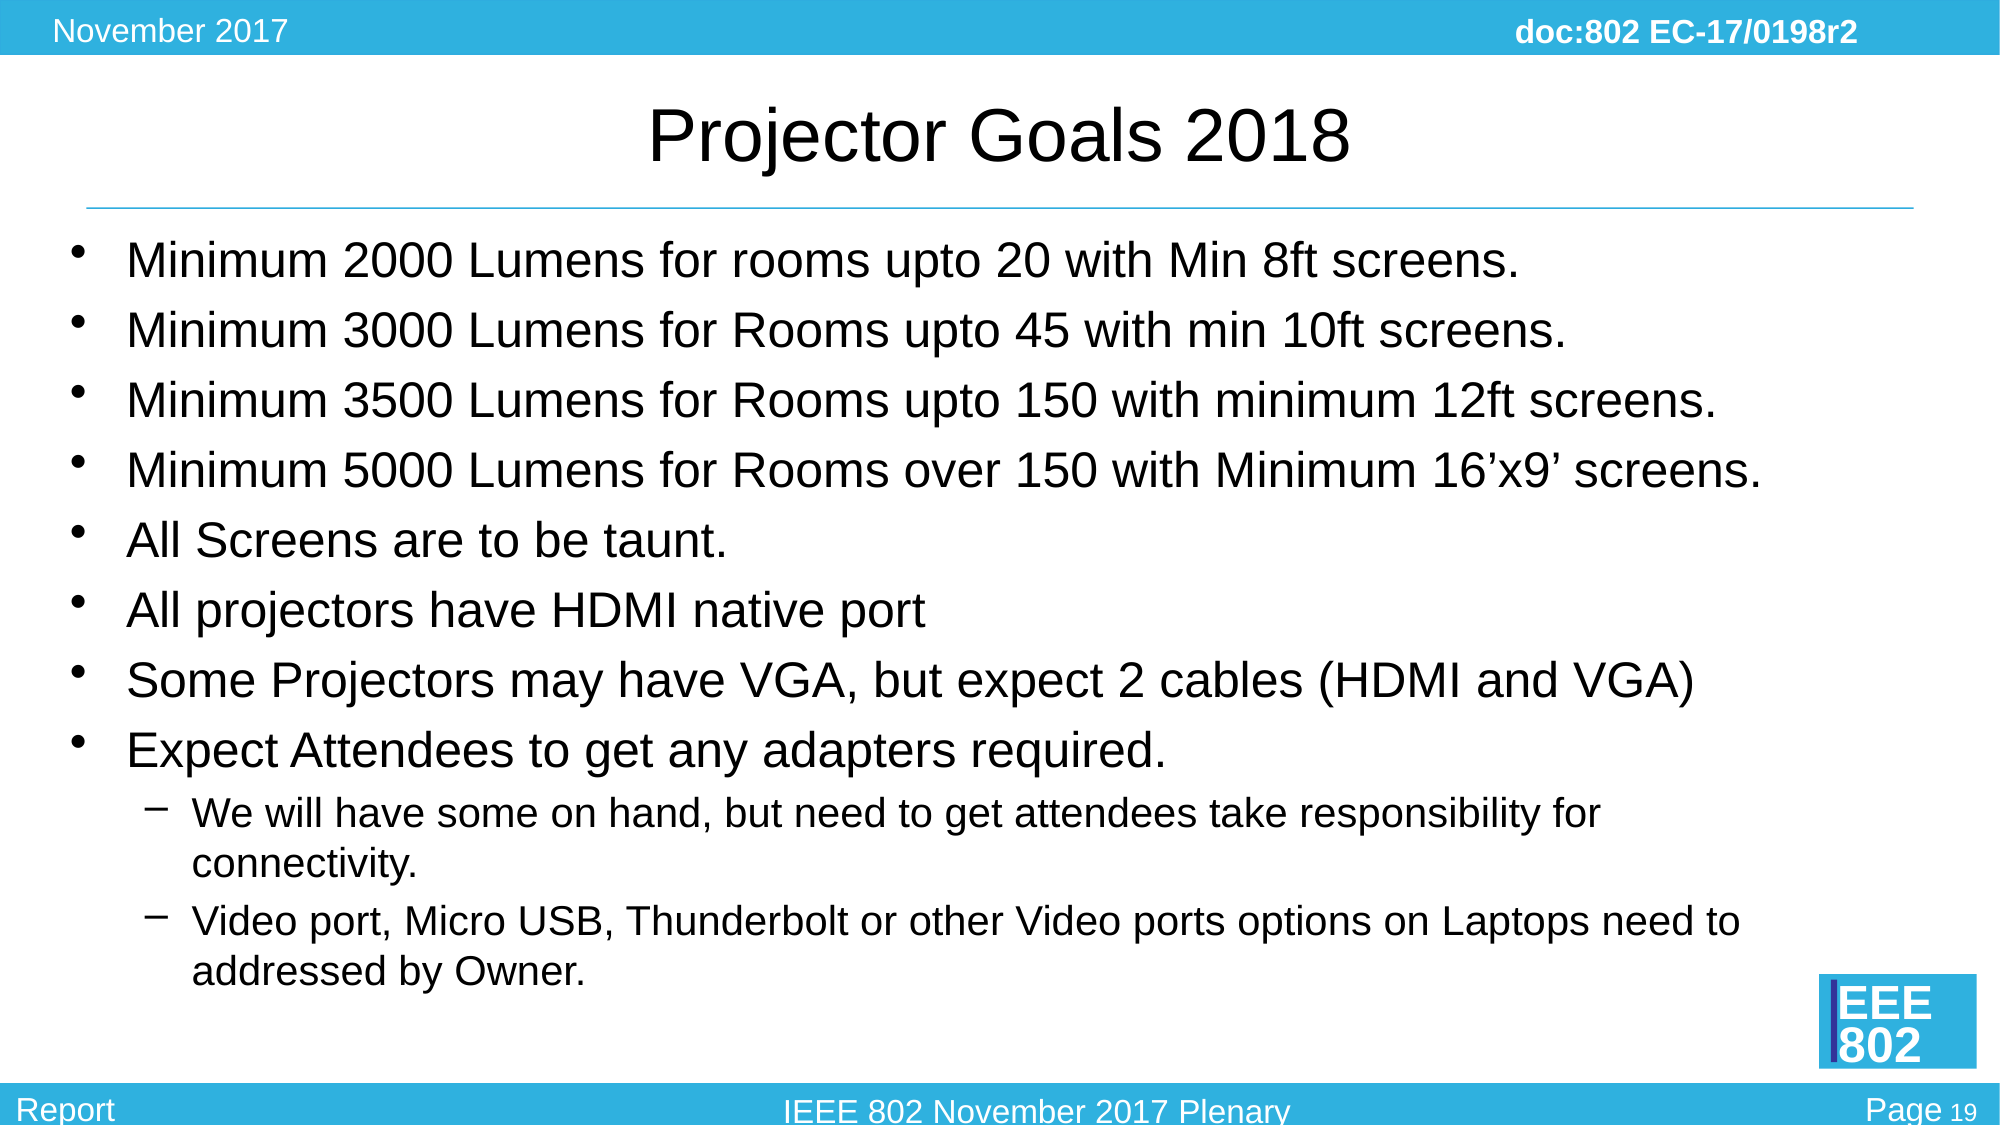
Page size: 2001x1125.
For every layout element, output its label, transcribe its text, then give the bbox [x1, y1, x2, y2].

list Minimum 2000 Lumens for rooms upto 20 with Min 8ft screens. Minimum 3000 Lumens for Rooms upto 45 with min 10ft screens. Minimum 3500 Lumens for Rooms upto 150 with minimum 12ft screens. Minimum 5000 Lumens for Rooms over 150 with Minimum 16’x9’ screens. All Screens are to be taunt. All projectors have HDMI native port Some Projectors may have VGA, but expect 2 cables (HDMI and VGA) Expect Attendees to get any adapters required. We will have some on hand, but need to get attendees take responsibility for connectivity. Video port, Micro USB, Thunderbolt or other Video ports options on Laptops need to addressed by Owner. [54, 220, 1855, 963]
title Projector Goals 2018 [99, 66, 1900, 197]
